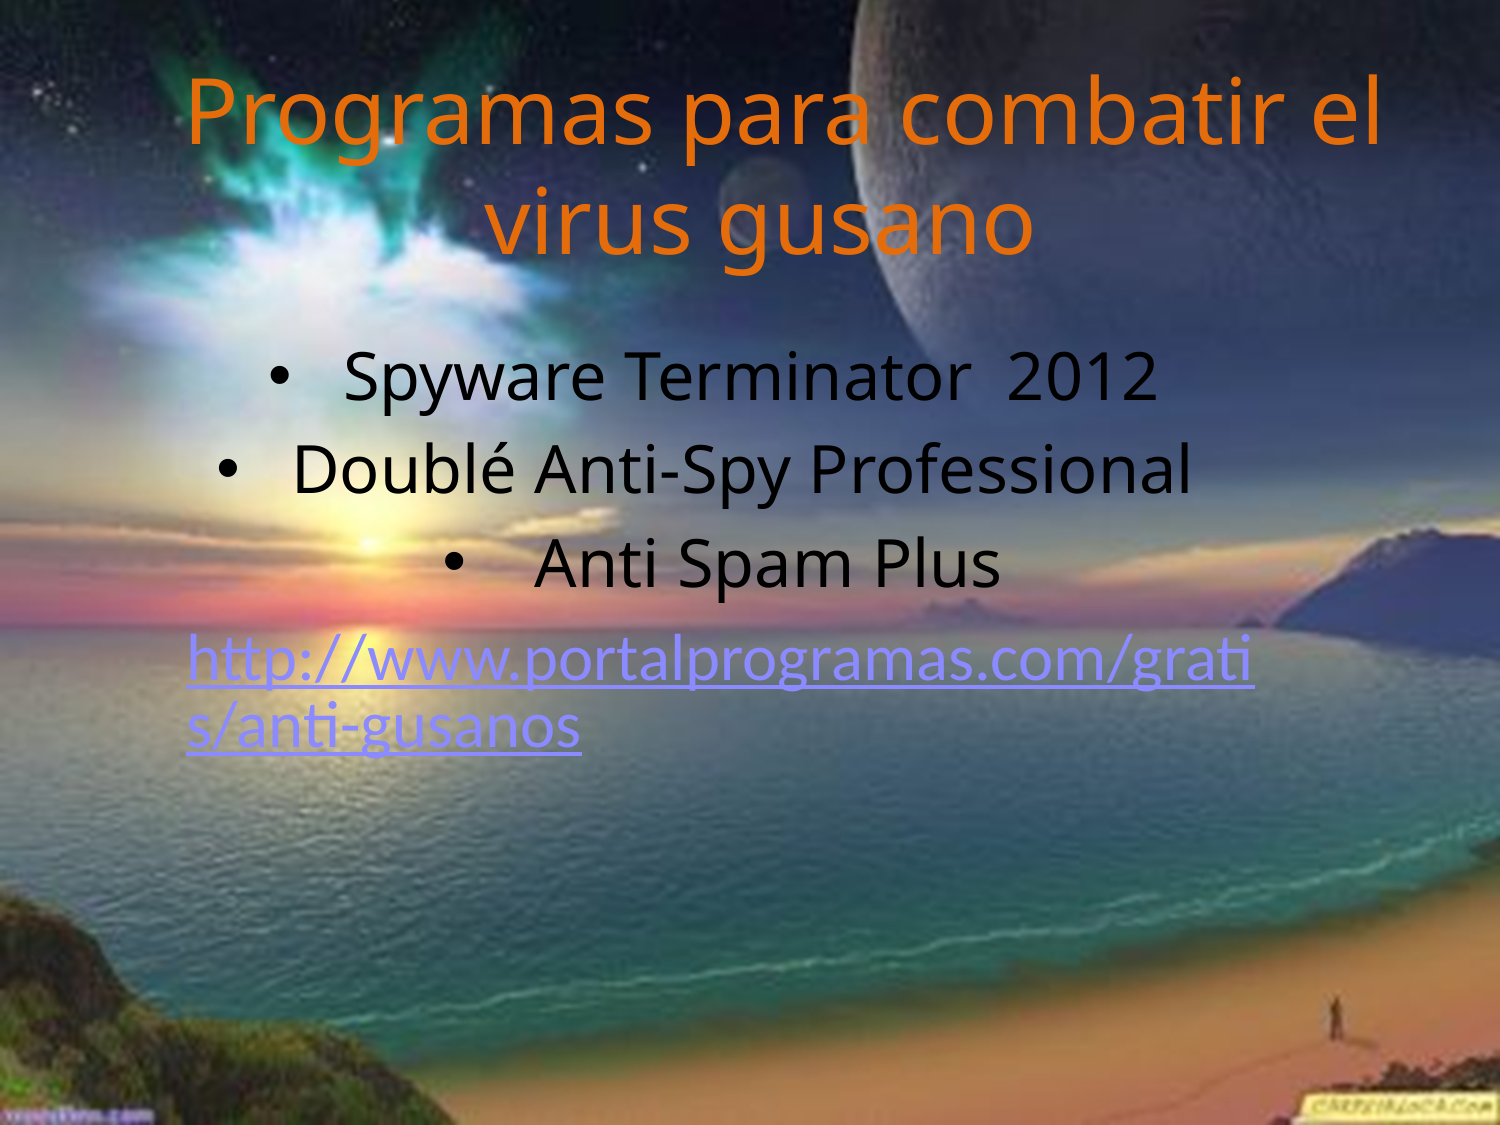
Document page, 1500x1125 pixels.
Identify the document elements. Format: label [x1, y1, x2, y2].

list [0, 0, 1500, 1125]
